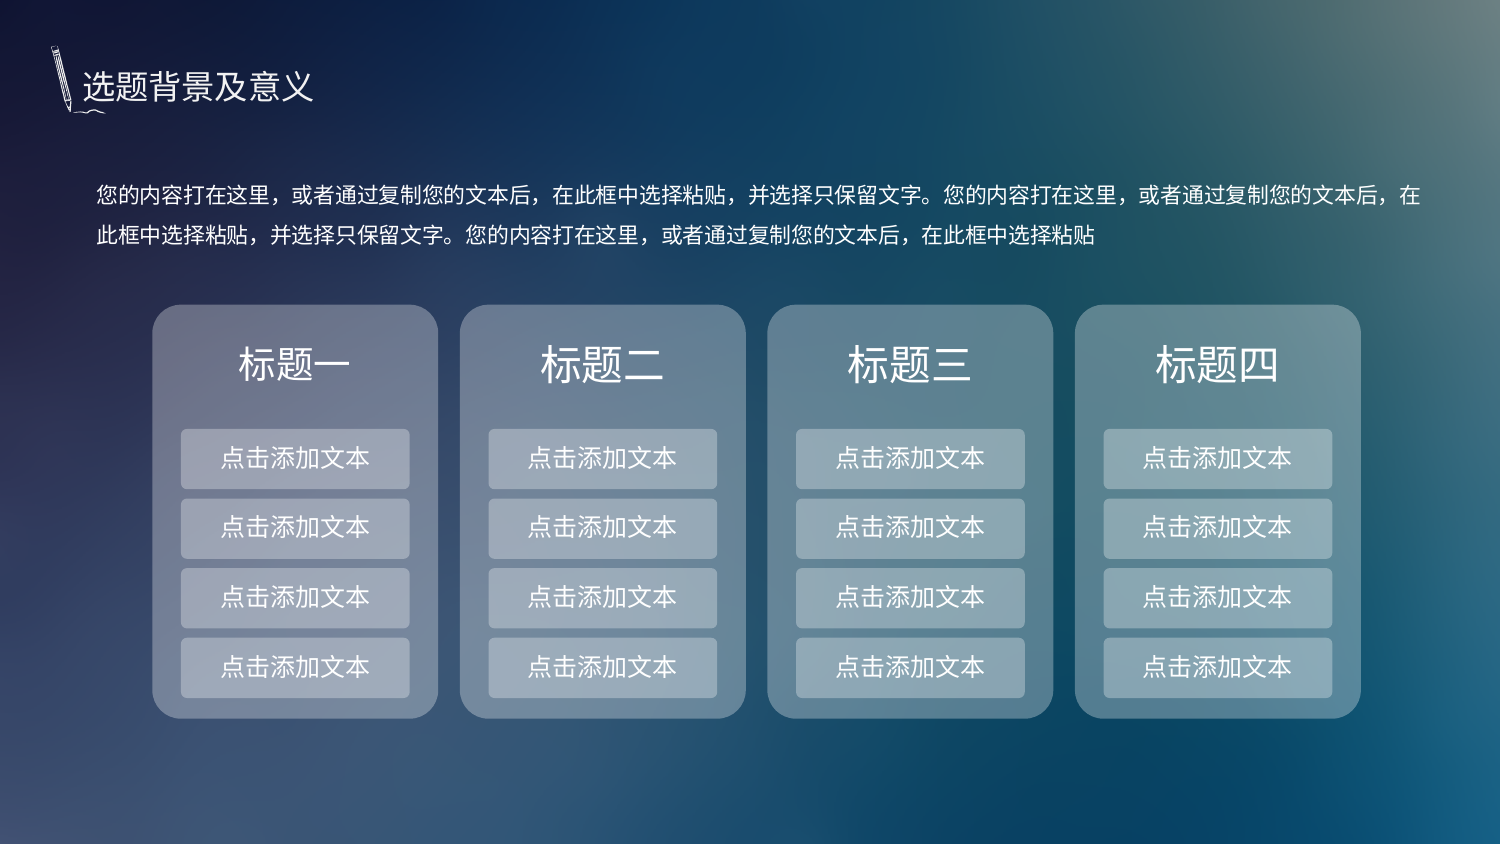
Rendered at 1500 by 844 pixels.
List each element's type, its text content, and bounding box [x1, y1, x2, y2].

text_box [1074, 304, 1361, 719]
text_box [767, 304, 1054, 719]
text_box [152, 304, 439, 719]
picture [0, 0, 1500, 844]
text_box 选题背景及意义 [106, 58, 357, 114]
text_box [459, 304, 746, 719]
text_box 您的内容打在这里，或者通过复制您的文本后，在此框中选择粘贴，并选择只保留文字。您的内容打在这里，或者通过复制您的文本后，在此框中选择粘贴，并选择只保留文字。您的内容打在这里，或者通过复制您的文本后，在此框中选择粘贴 [81, 161, 1438, 256]
